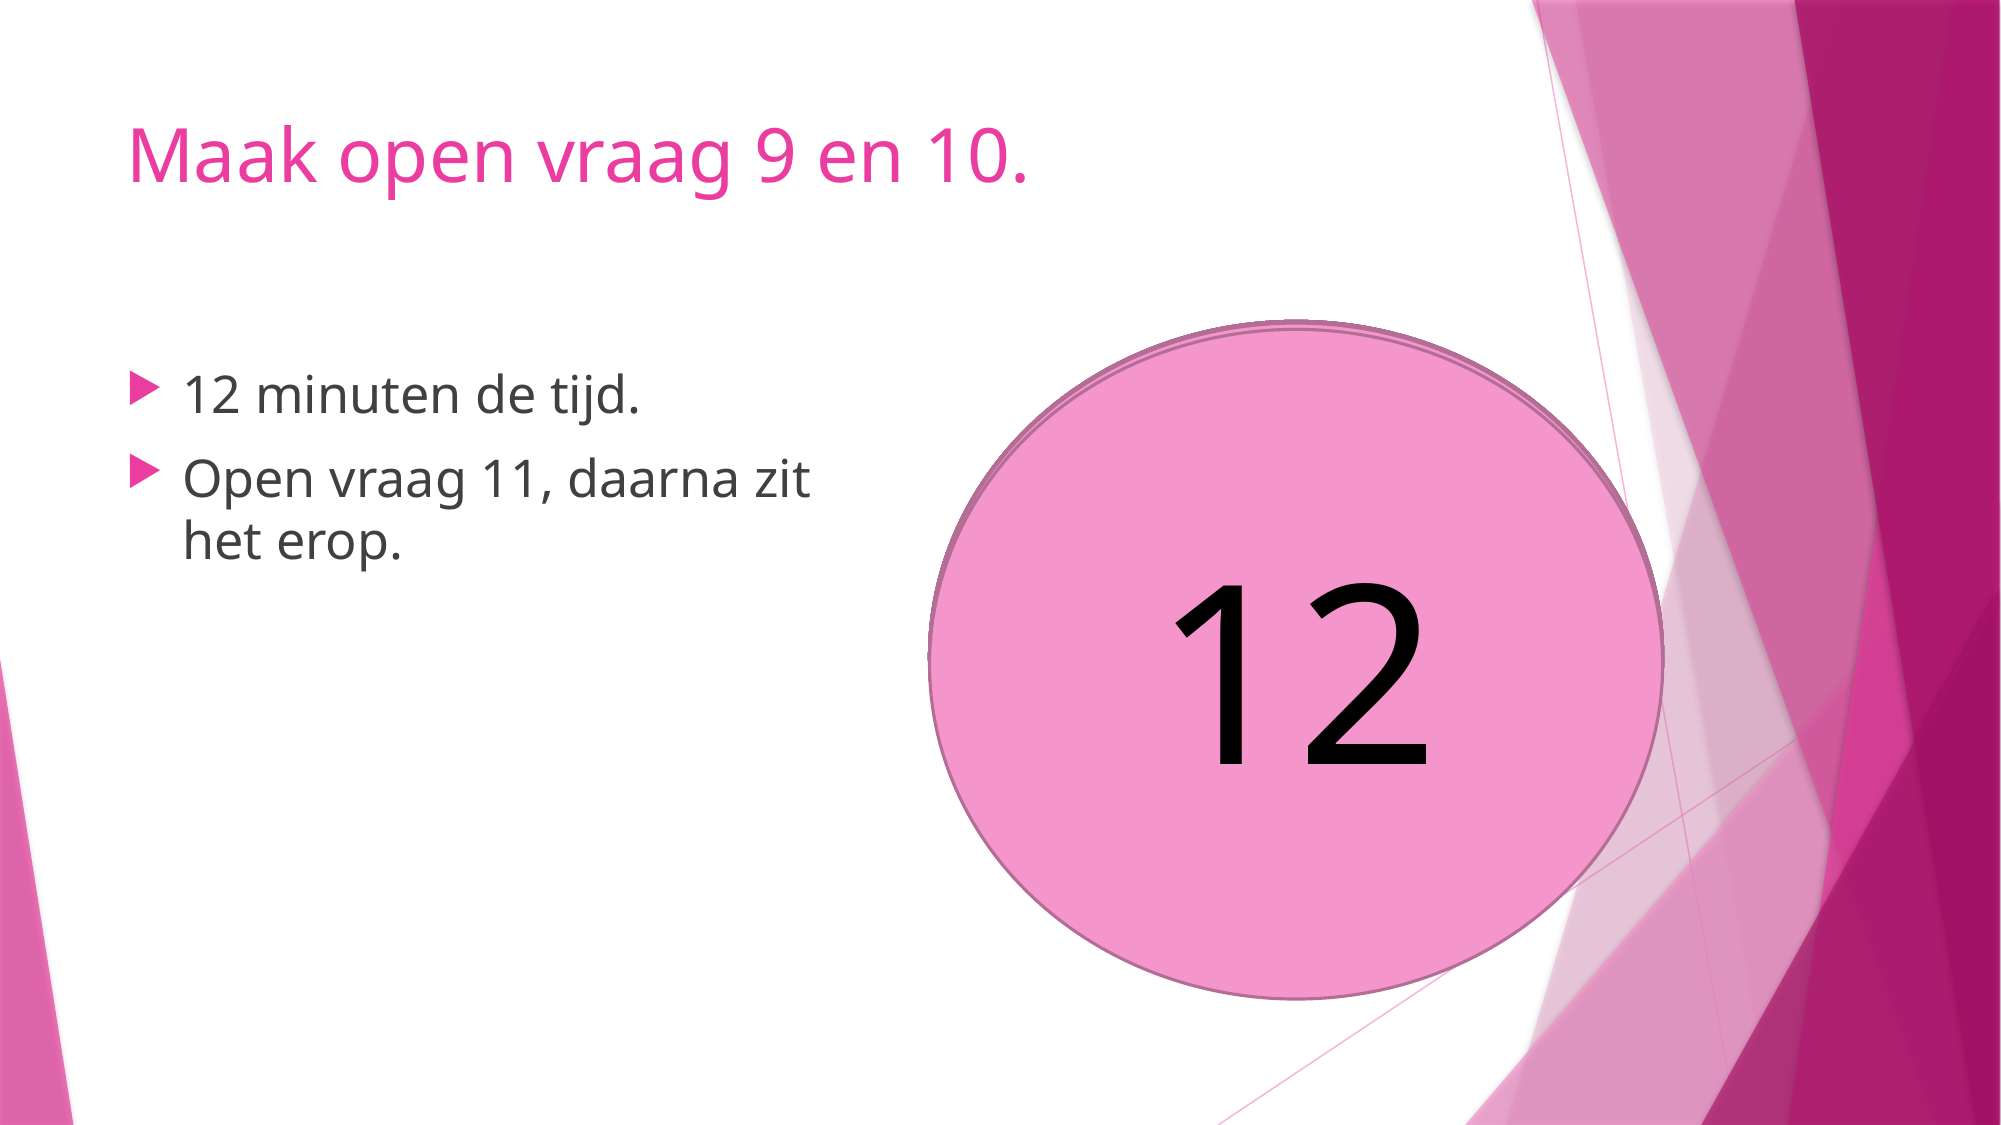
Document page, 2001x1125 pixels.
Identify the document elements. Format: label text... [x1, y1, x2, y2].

text_box 12 [927, 327, 1665, 1001]
list 12 minuten de tijd. Open vraag 11, daarna zit het erop. [111, 354, 831, 962]
text_box 11 [930, 321, 1662, 621]
title Maak open vraag 9 en 10. [111, 99, 1522, 317]
